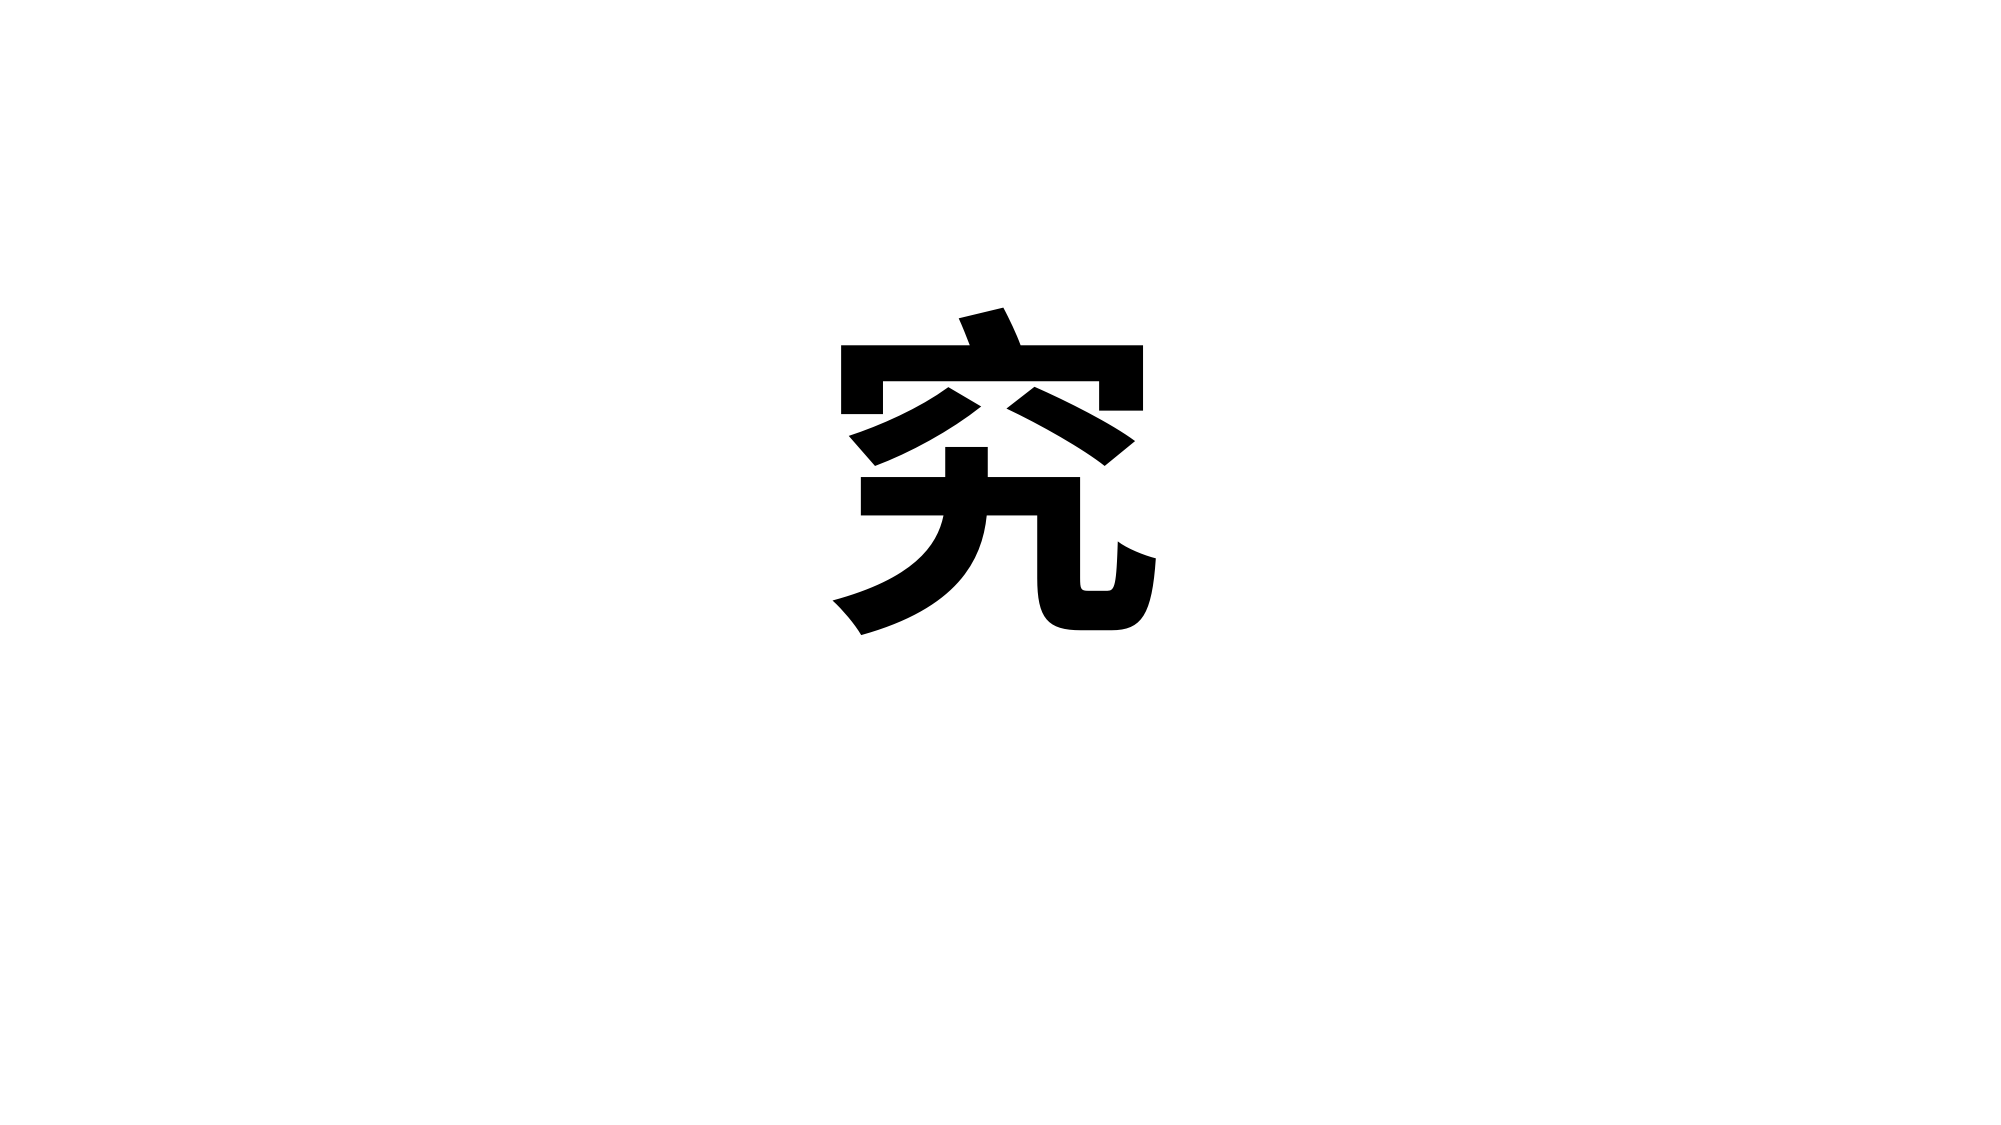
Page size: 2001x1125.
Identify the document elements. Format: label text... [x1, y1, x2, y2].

title 究 [804, 384, 1167, 603]
